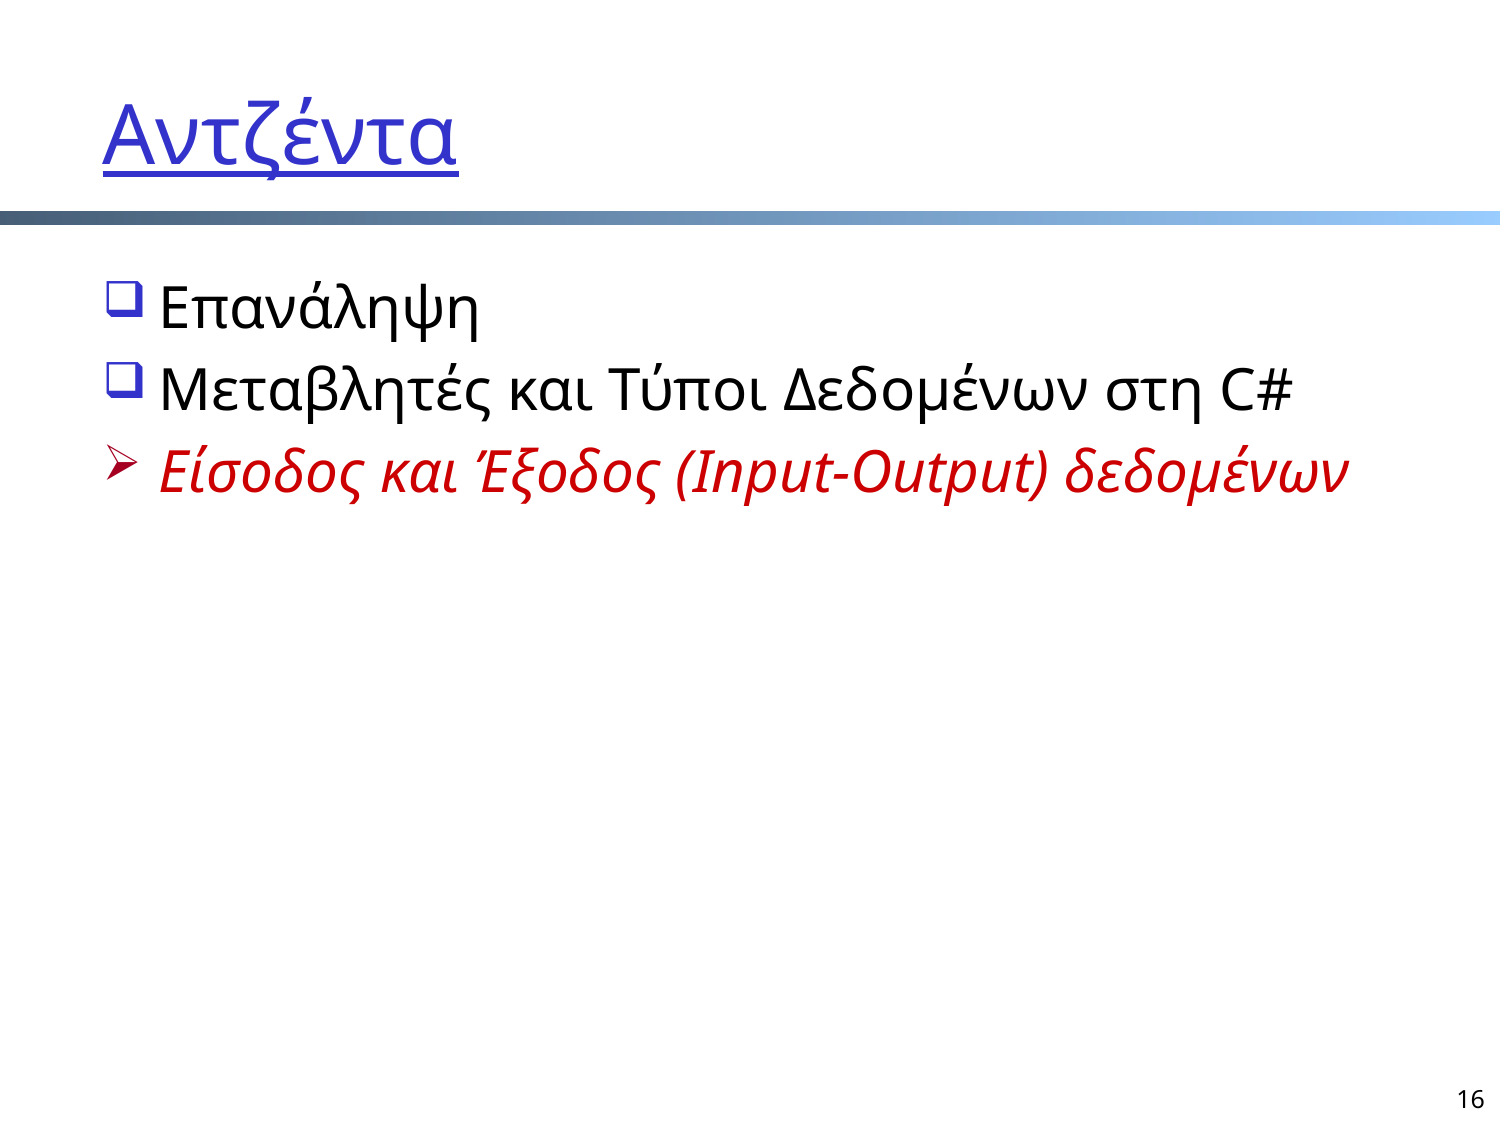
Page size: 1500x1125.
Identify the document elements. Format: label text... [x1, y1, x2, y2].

slide_number 16 [1150, 1049, 1500, 1125]
text_box Επανάληψη Μεταβλητές και Τύποι Δεδομένων στη C# Είσοδος και Έξοδος (Input-Οutput) δεδομένων [87, 262, 1400, 1027]
text_box Αντζέντα [87, 37, 1365, 226]
